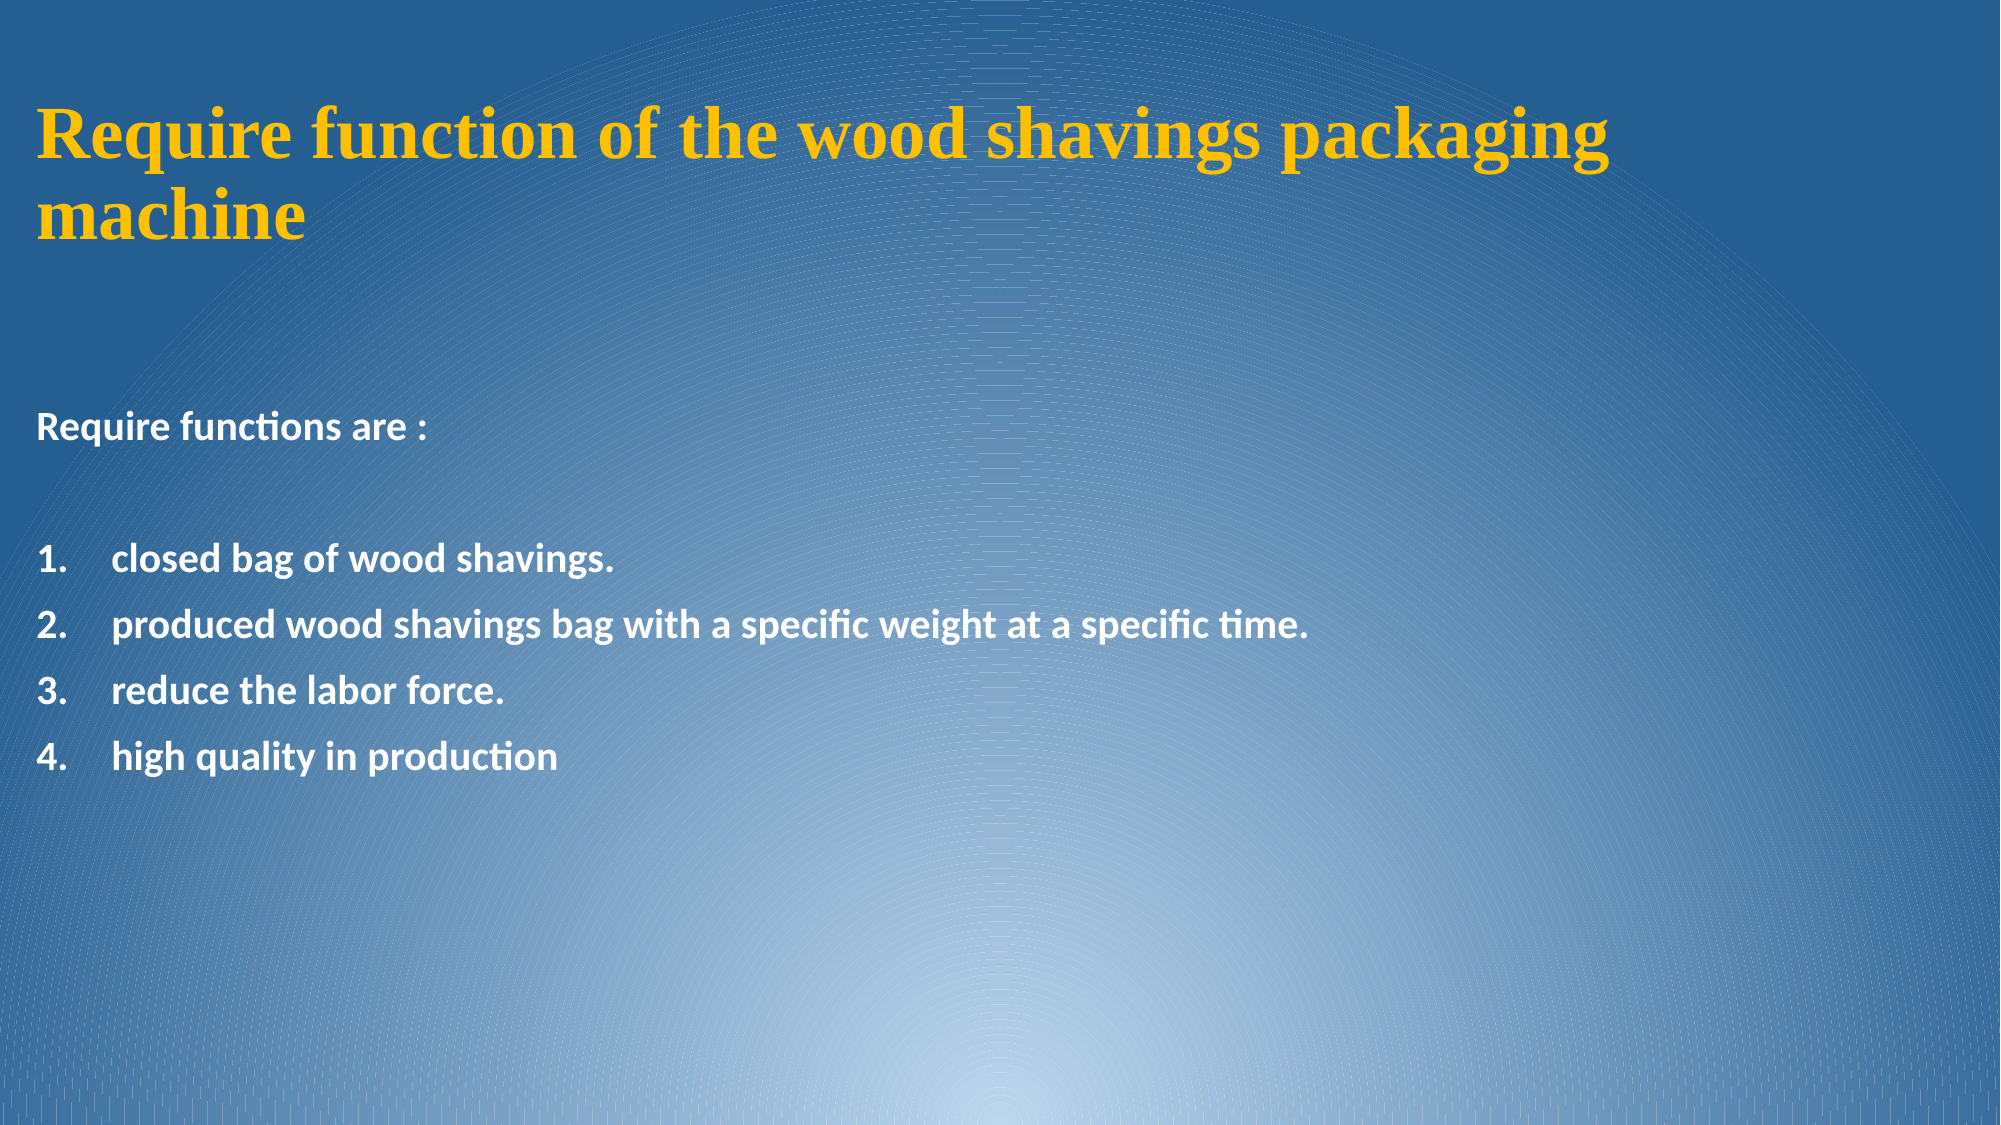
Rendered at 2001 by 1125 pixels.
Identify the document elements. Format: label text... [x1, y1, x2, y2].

list Require functions are : closed bag of wood shavings. produced wood shavings bag with a specific weight at a specific time. reduce the labor force. high quality in production [21, 316, 1747, 1031]
title Require function of the wood shavings packaging machine [21, 66, 1747, 284]
